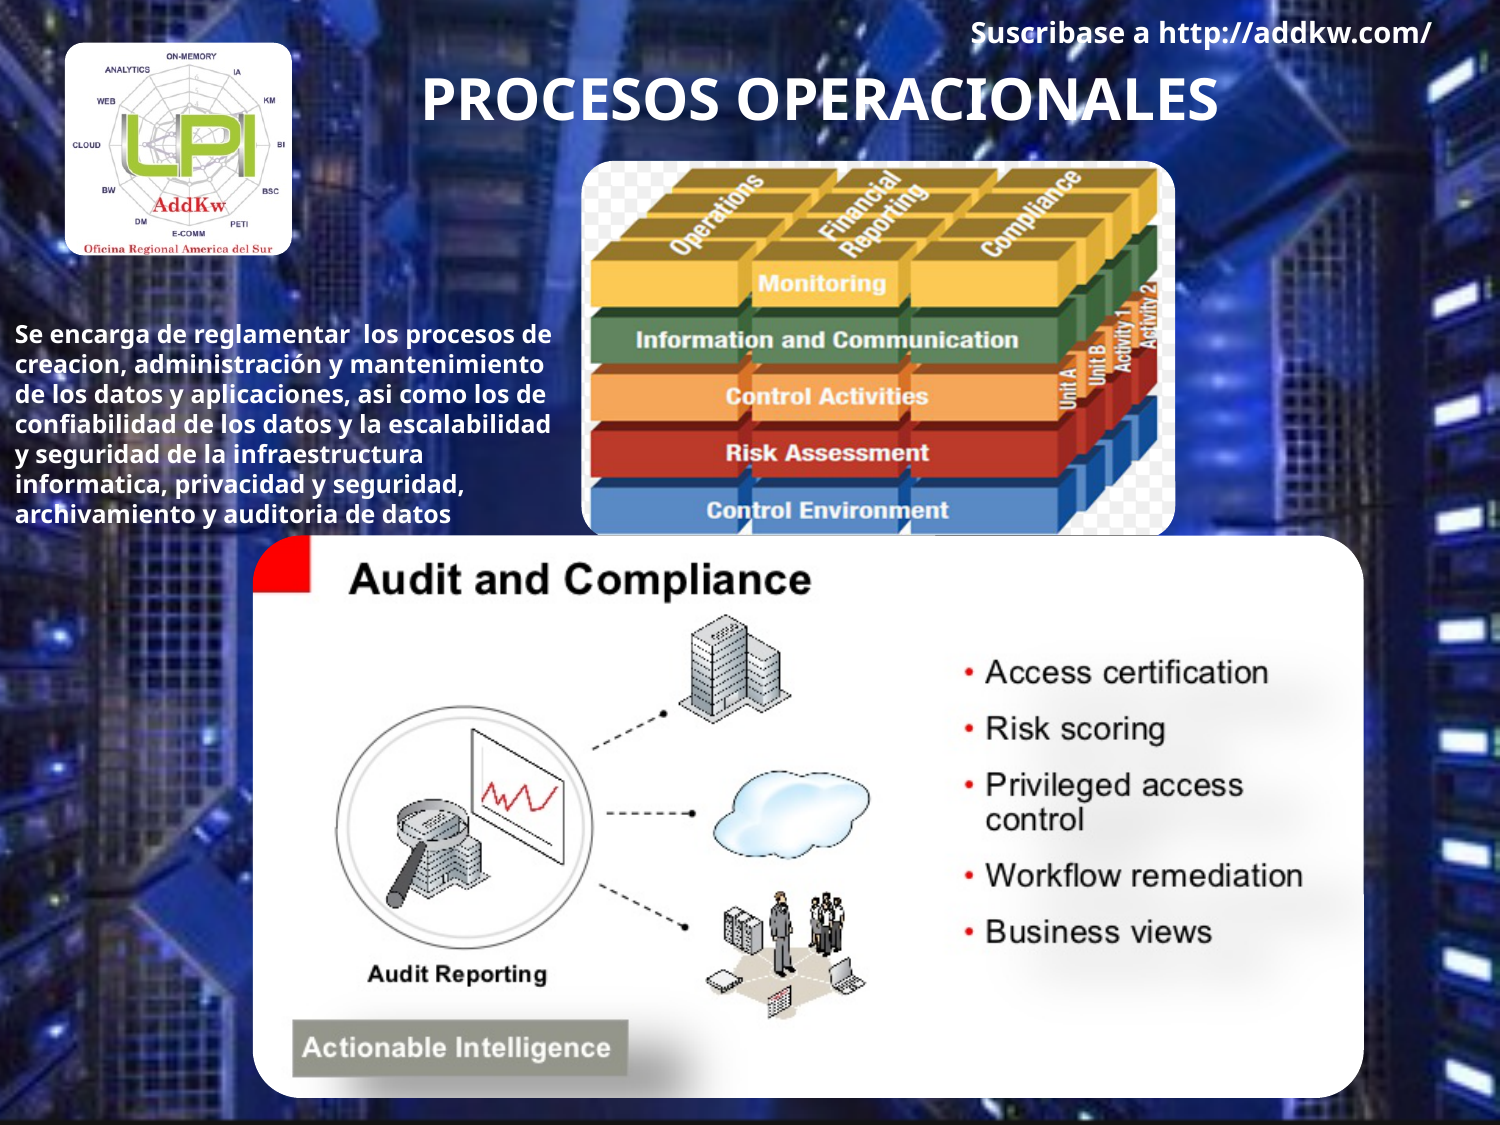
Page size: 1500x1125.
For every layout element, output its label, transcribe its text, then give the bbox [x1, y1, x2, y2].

text_box Se encarga de reglamentar los procesos de creacion, administración y mantenimiento de los datos y aplicaciones, asi como los de confiabilidad de los datos y la escalabilidad y seguridad de la infraestructura informatica, privacidad y seguridad, archivamiento y auditoria de datos [0, 311, 581, 536]
text_box Suscribase a http://addkw.com/ [955, 7, 1448, 57]
picture [0, 0, 1500, 1125]
text_box Procesos operacionales [276, 54, 1364, 255]
